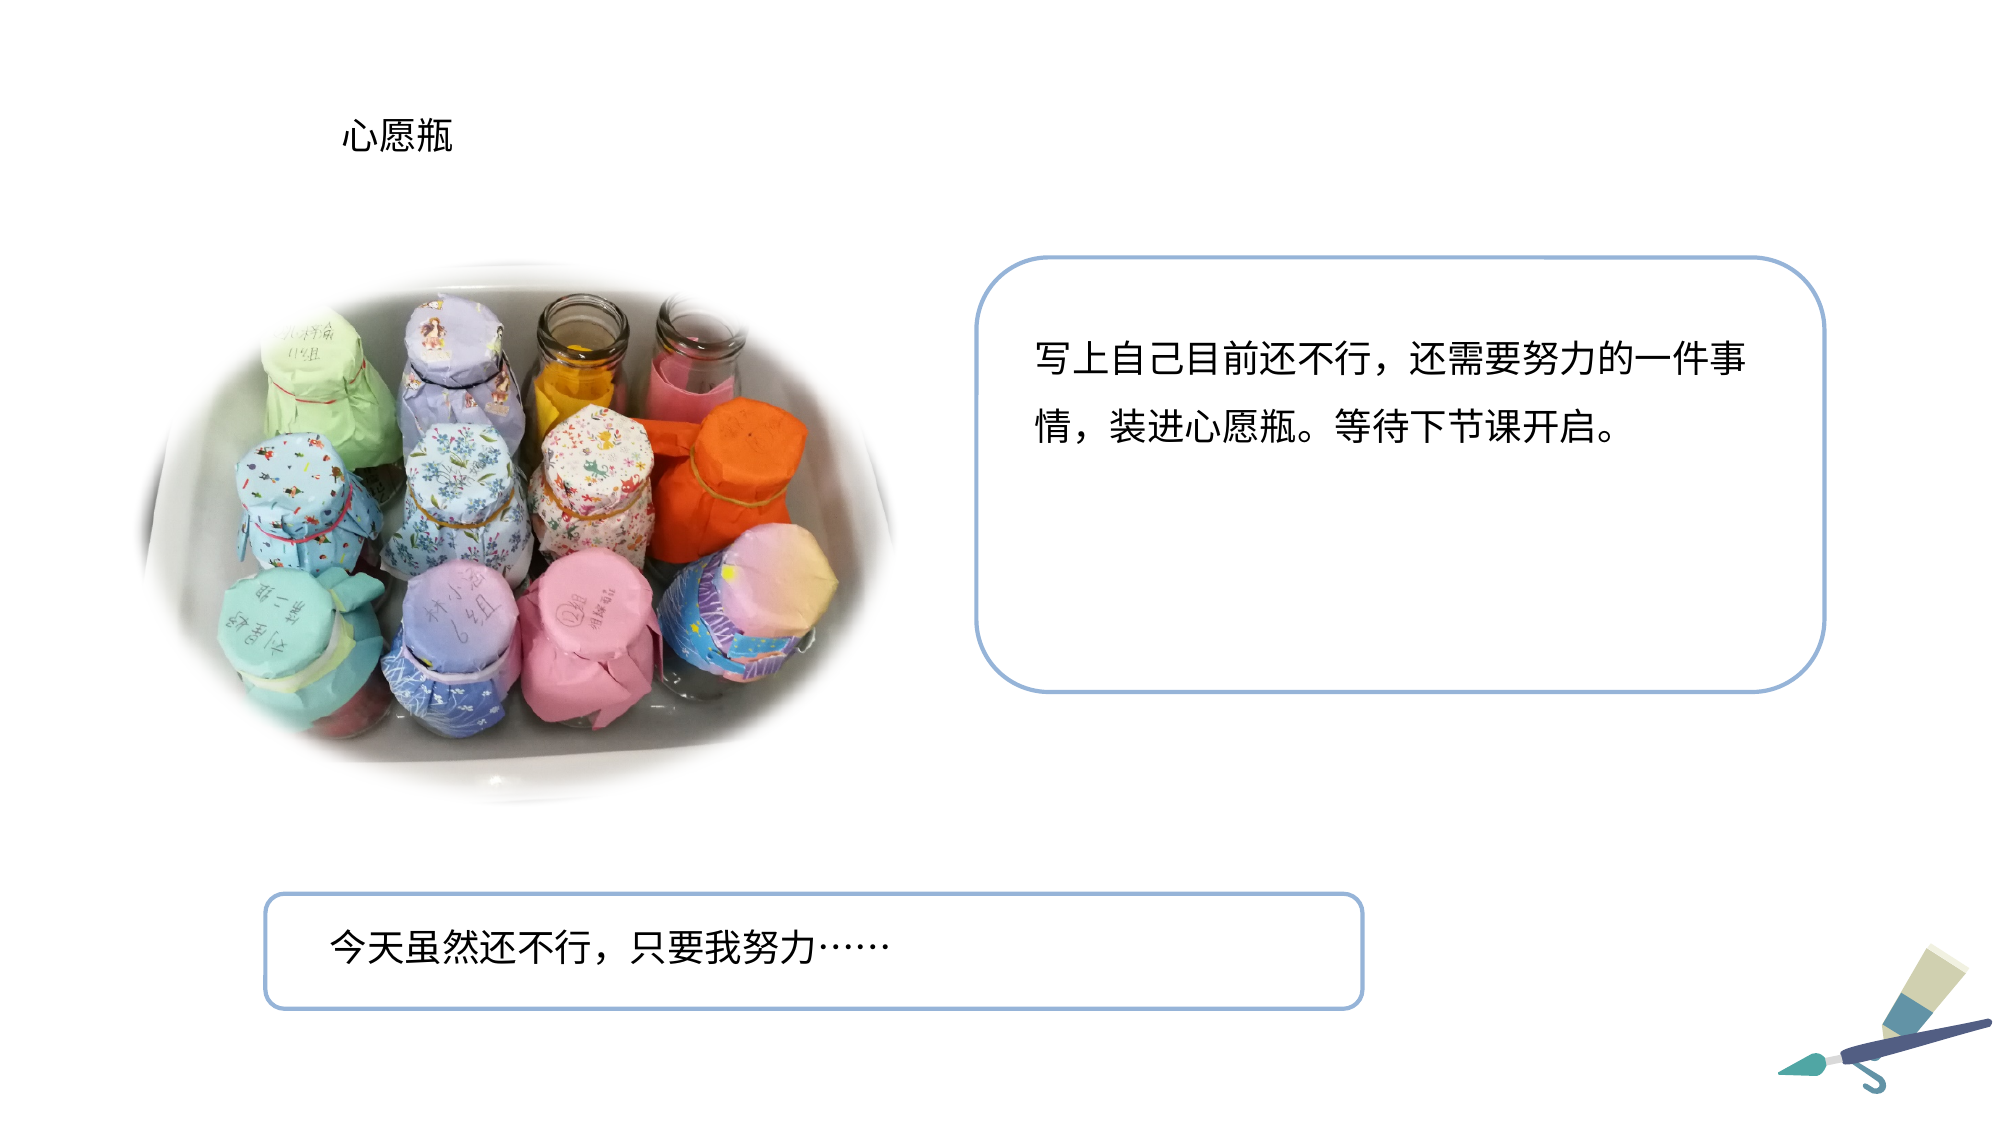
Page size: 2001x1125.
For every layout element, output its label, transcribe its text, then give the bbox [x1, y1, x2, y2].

text_box 心愿瓶 [60, 82, 736, 177]
text_box 写上自己目前还不行，还需要努力的一件事情，装进心愿瓶。等待下节课开启。 [1019, 305, 1782, 645]
text_box 今天虽然还不行，只要我努力…… [314, 893, 1245, 1004]
text_box [265, 893, 1363, 1009]
text_box [976, 257, 1825, 693]
picture [130, 257, 900, 808]
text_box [1811, 945, 1974, 1125]
